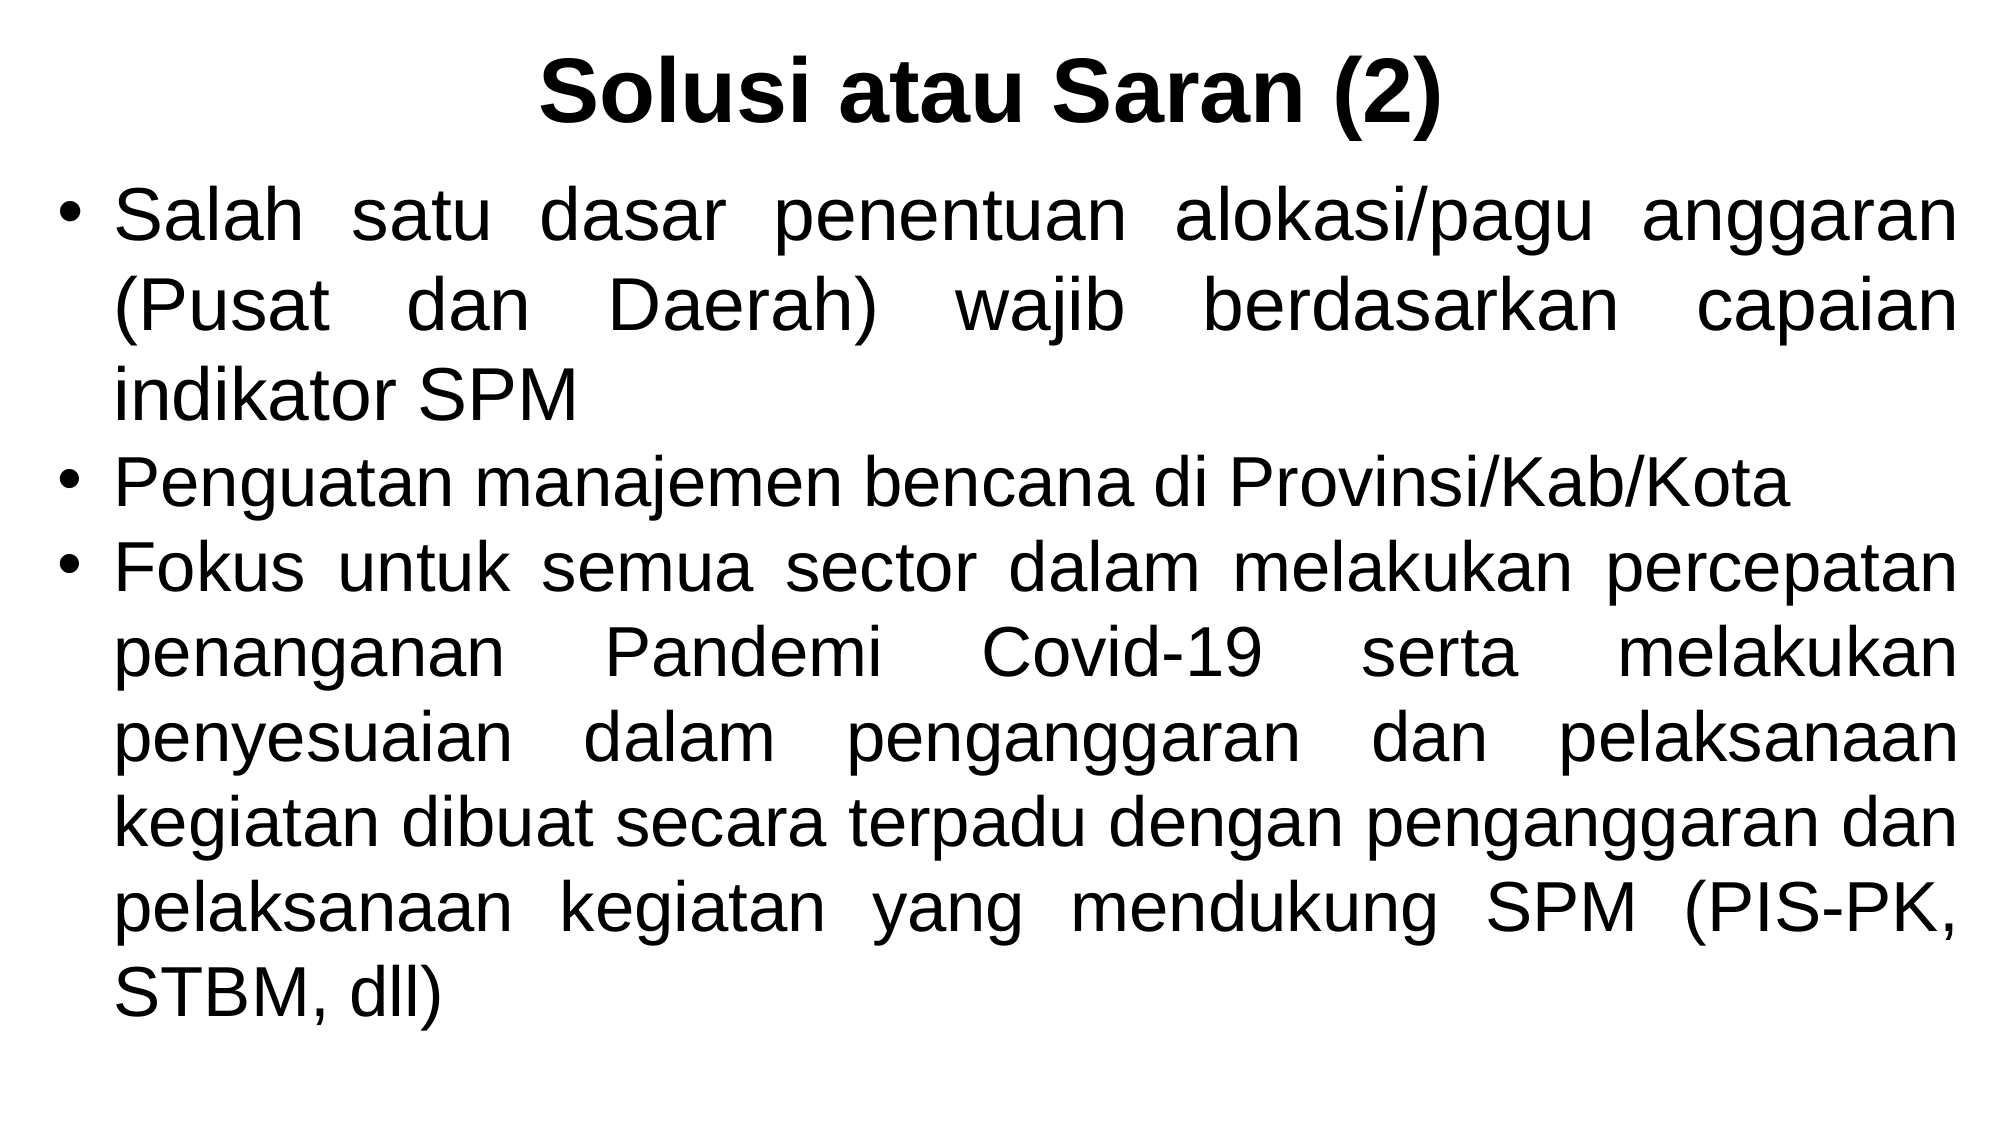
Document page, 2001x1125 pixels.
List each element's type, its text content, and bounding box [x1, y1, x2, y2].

text_box Salah satu dasar penentuan alokasi/pagu anggaran (Pusat dan Daerah) wajib berdasarkan capaian indikator SPM Penguatan manajemen bencana di Provinsi/Kab/Kota Fokus untuk semua sector dalam melakukan percepatan penanganan Pandemi Covid-19 serta melakukan penyesuaian dalam penganggaran dan pelaksanaan kegiatan dibuat secara terpadu dengan penganggaran dan pelaksanaan kegiatan yang mendukung SPM (PIS-PK, STBM, dll) [42, 158, 1976, 1047]
text_box Solusi atau Saran (2) [42, 22, 1942, 149]
